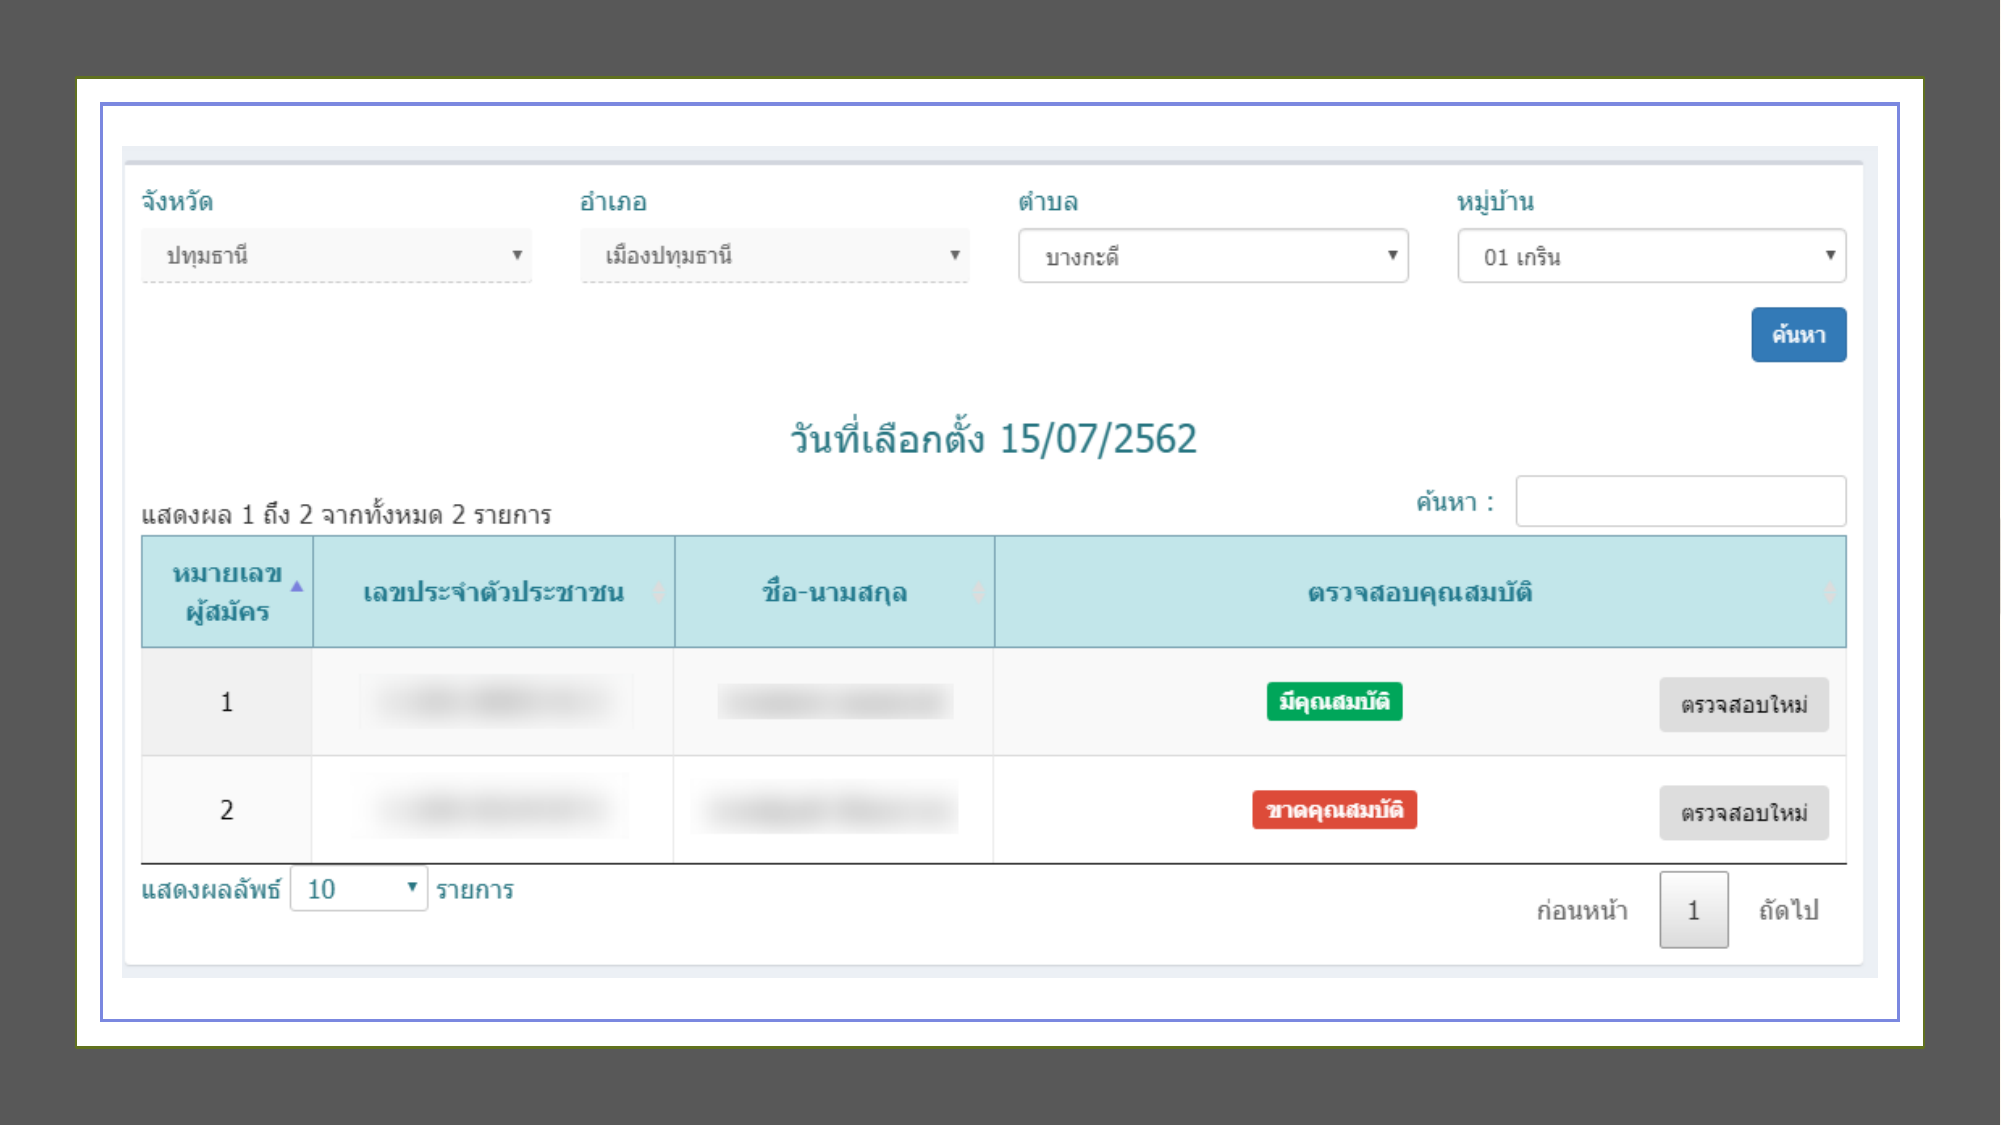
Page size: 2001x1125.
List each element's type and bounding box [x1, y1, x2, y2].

text_box [0, 0, 2000, 1125]
picture [121, 146, 1878, 979]
